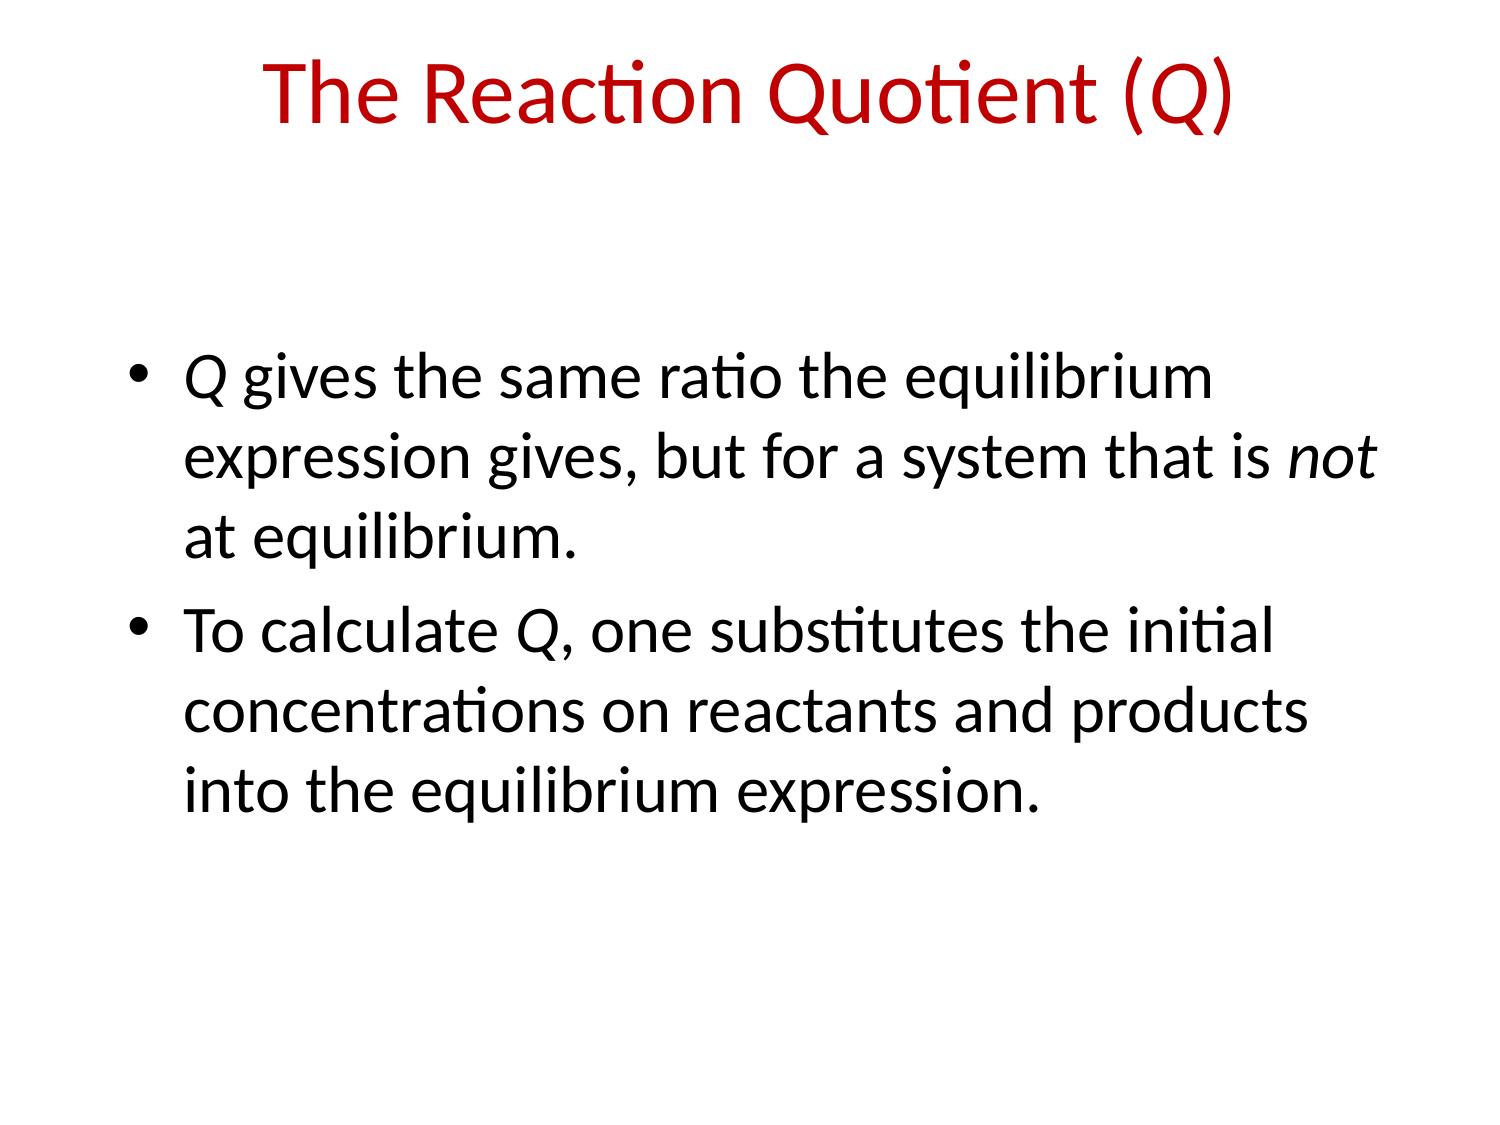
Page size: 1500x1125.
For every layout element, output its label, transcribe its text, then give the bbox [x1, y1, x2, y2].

text_box Q gives the same ratio the equilibrium expression gives, but for a system that is not at equilibrium. To calculate Q, one substitutes the initial concentrations on reactants and products into the equilibrium expression. [112, 324, 1425, 1000]
text_box The Reaction Quotient (Q) [0, 24, 1500, 213]
